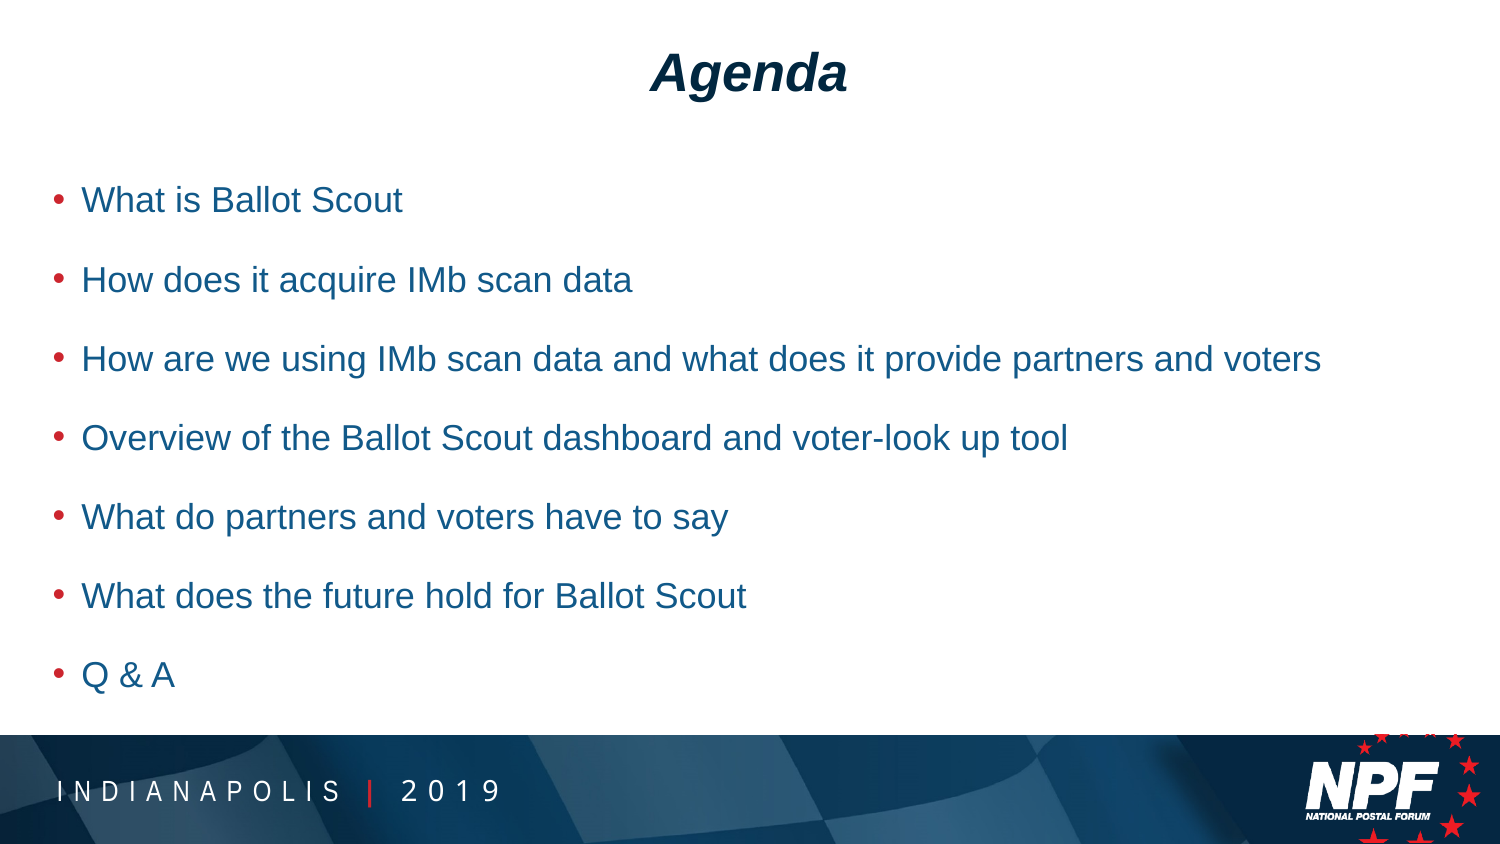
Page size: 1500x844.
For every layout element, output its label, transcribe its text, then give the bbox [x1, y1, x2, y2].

title Agenda [37, 37, 1462, 158]
picture [0, 734, 1500, 844]
list What is Ballot Scout How does it acquire IMb scan data How are we using IMb scan data and what does it provide partners and voters Overview of the Ballot Scout dashboard and voter-look up tool What do partners and voters have to say What does the future hold for Ballot Scout Q & A [37, 169, 1462, 703]
